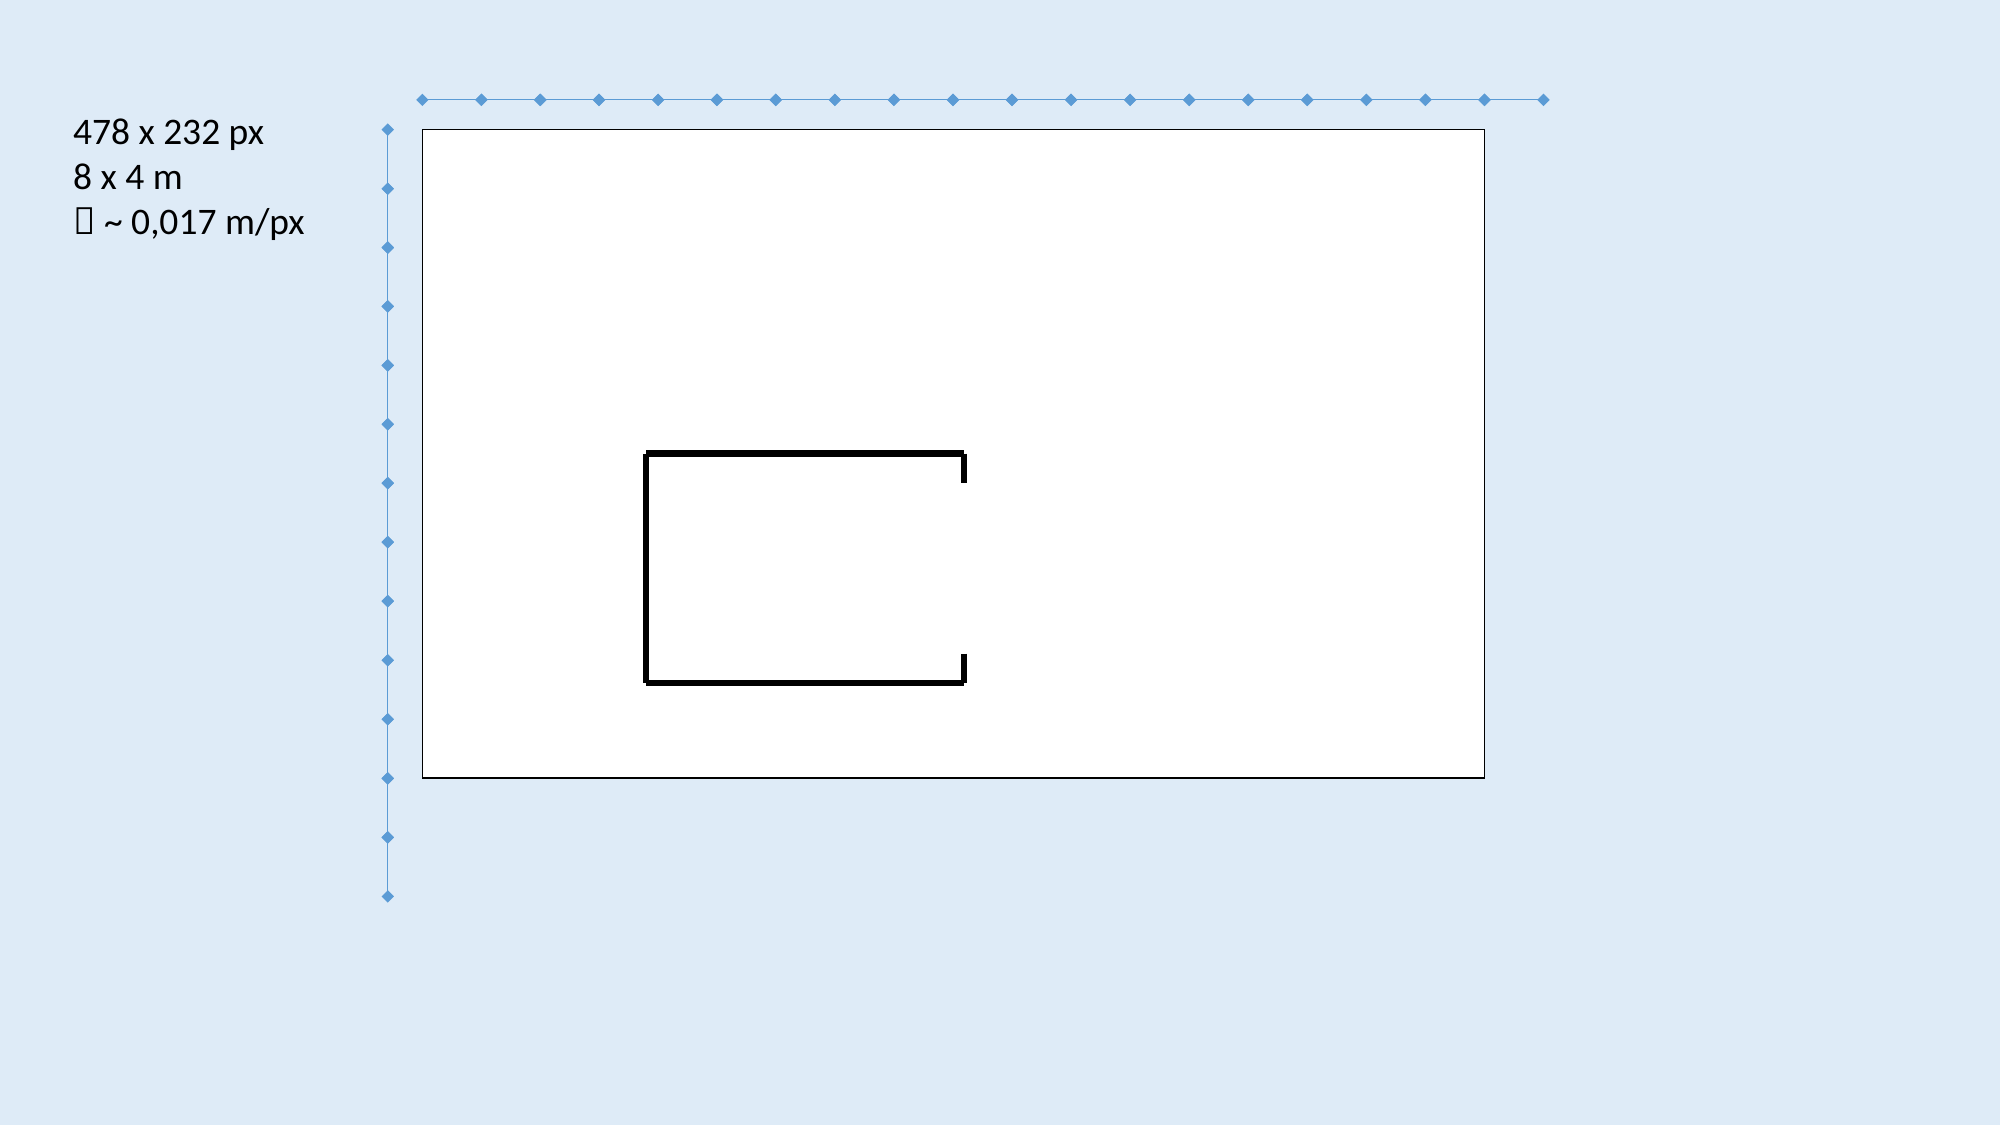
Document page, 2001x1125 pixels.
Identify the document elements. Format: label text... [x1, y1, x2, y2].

text_box [421, 129, 1485, 779]
text_box 478 x 232 px 8 x 4 m  ~ 0,017 m/px [58, 99, 320, 250]
